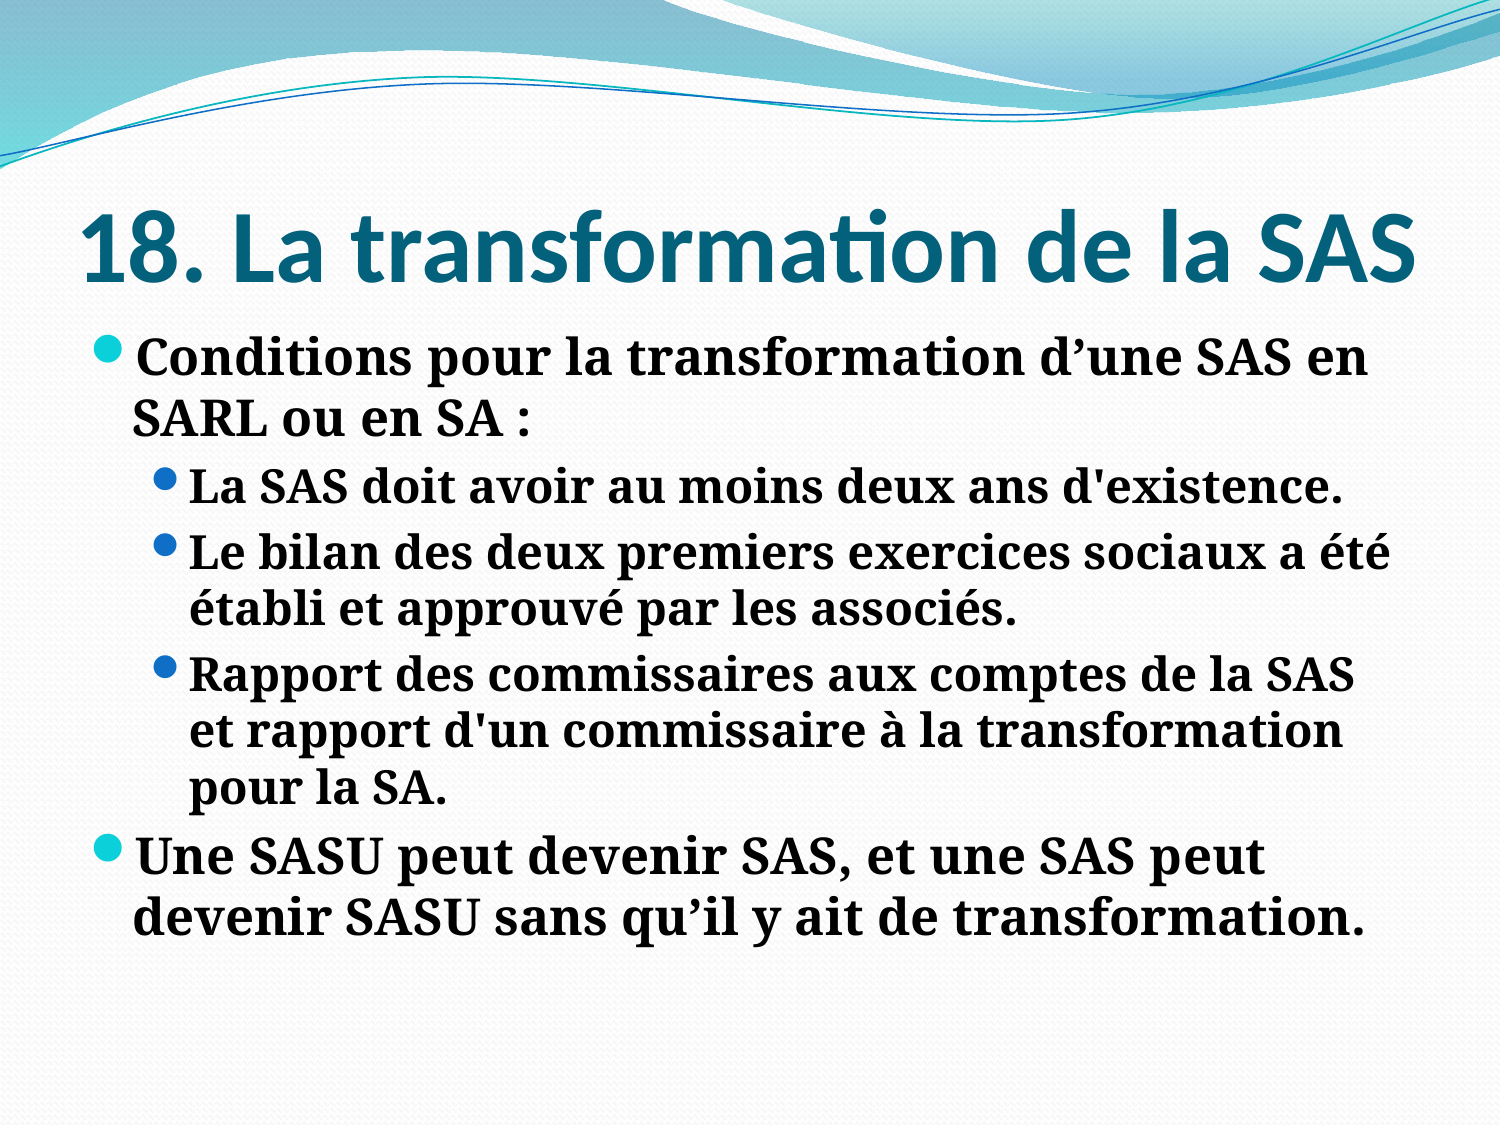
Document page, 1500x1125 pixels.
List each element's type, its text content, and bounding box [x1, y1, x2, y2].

title 18. La transformation de la SAS [75, 115, 1425, 303]
list Conditions pour la transformation d’une SAS en SARL ou en SA : La SAS doit avoir au moins deux ans d'existence. Le bilan des deux premiers exercices sociaux a été établi et approuvé par les associés. Rapport des commissaires aux comptes de la SAS et rapport d'un commissaire à la transformation pour la SA. Une SASU peut devenir SAS, et une SAS peut devenir SASU sans qu’il y ait de transformation. [75, 317, 1425, 1038]
